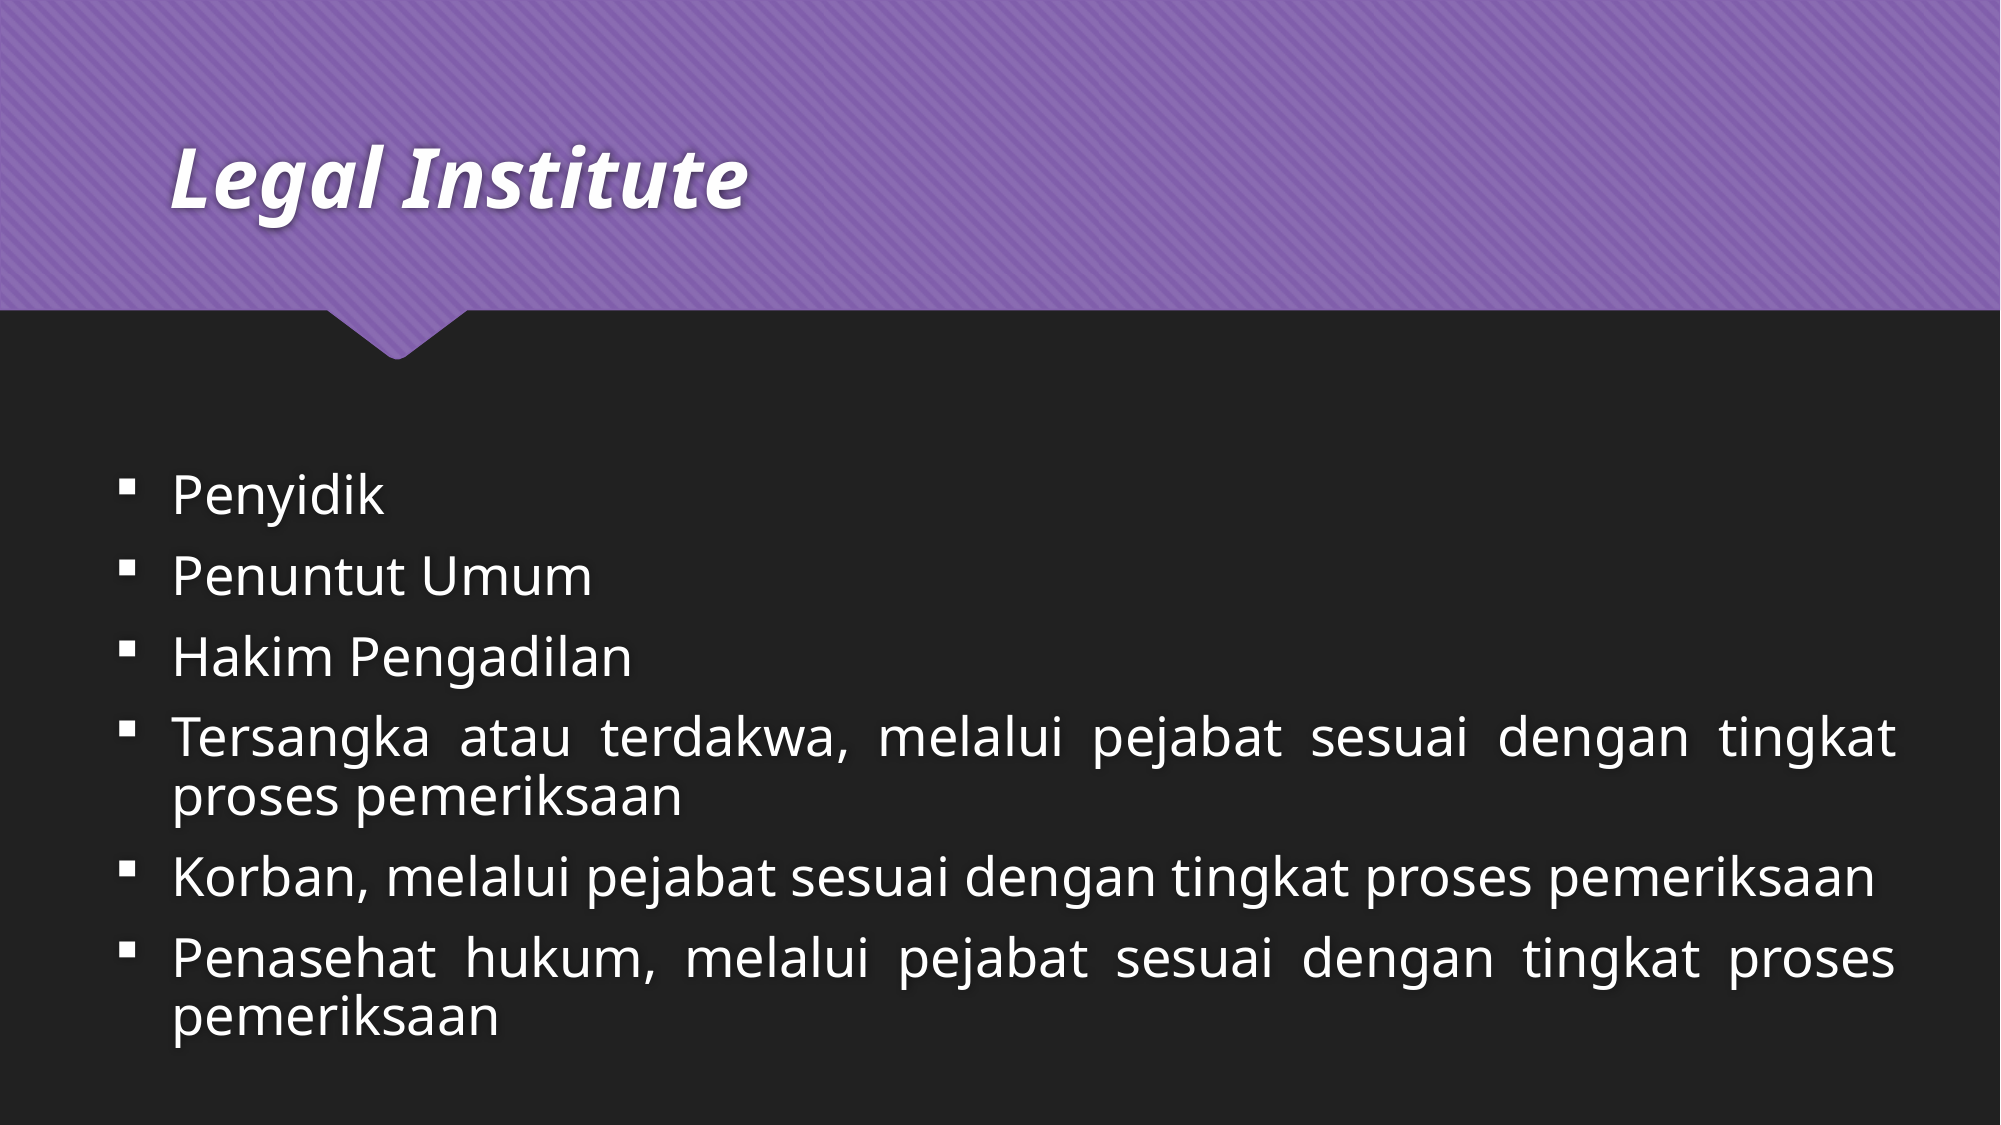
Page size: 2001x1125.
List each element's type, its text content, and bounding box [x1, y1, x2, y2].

title Legal Institute [132, 73, 1868, 233]
list Penyidik Penuntut Umum Hakim Pengadilan Tersangka atau terdakwa, melalui pejabat sesuai dengan tingkat proses pemeriksaan Korban, melalui pejabat sesuai dengan tingkat proses pemeriksaan Penasehat hukum, melalui pejabat sesuai dengan tingkat proses pemeriksaan [99, 362, 1913, 1065]
